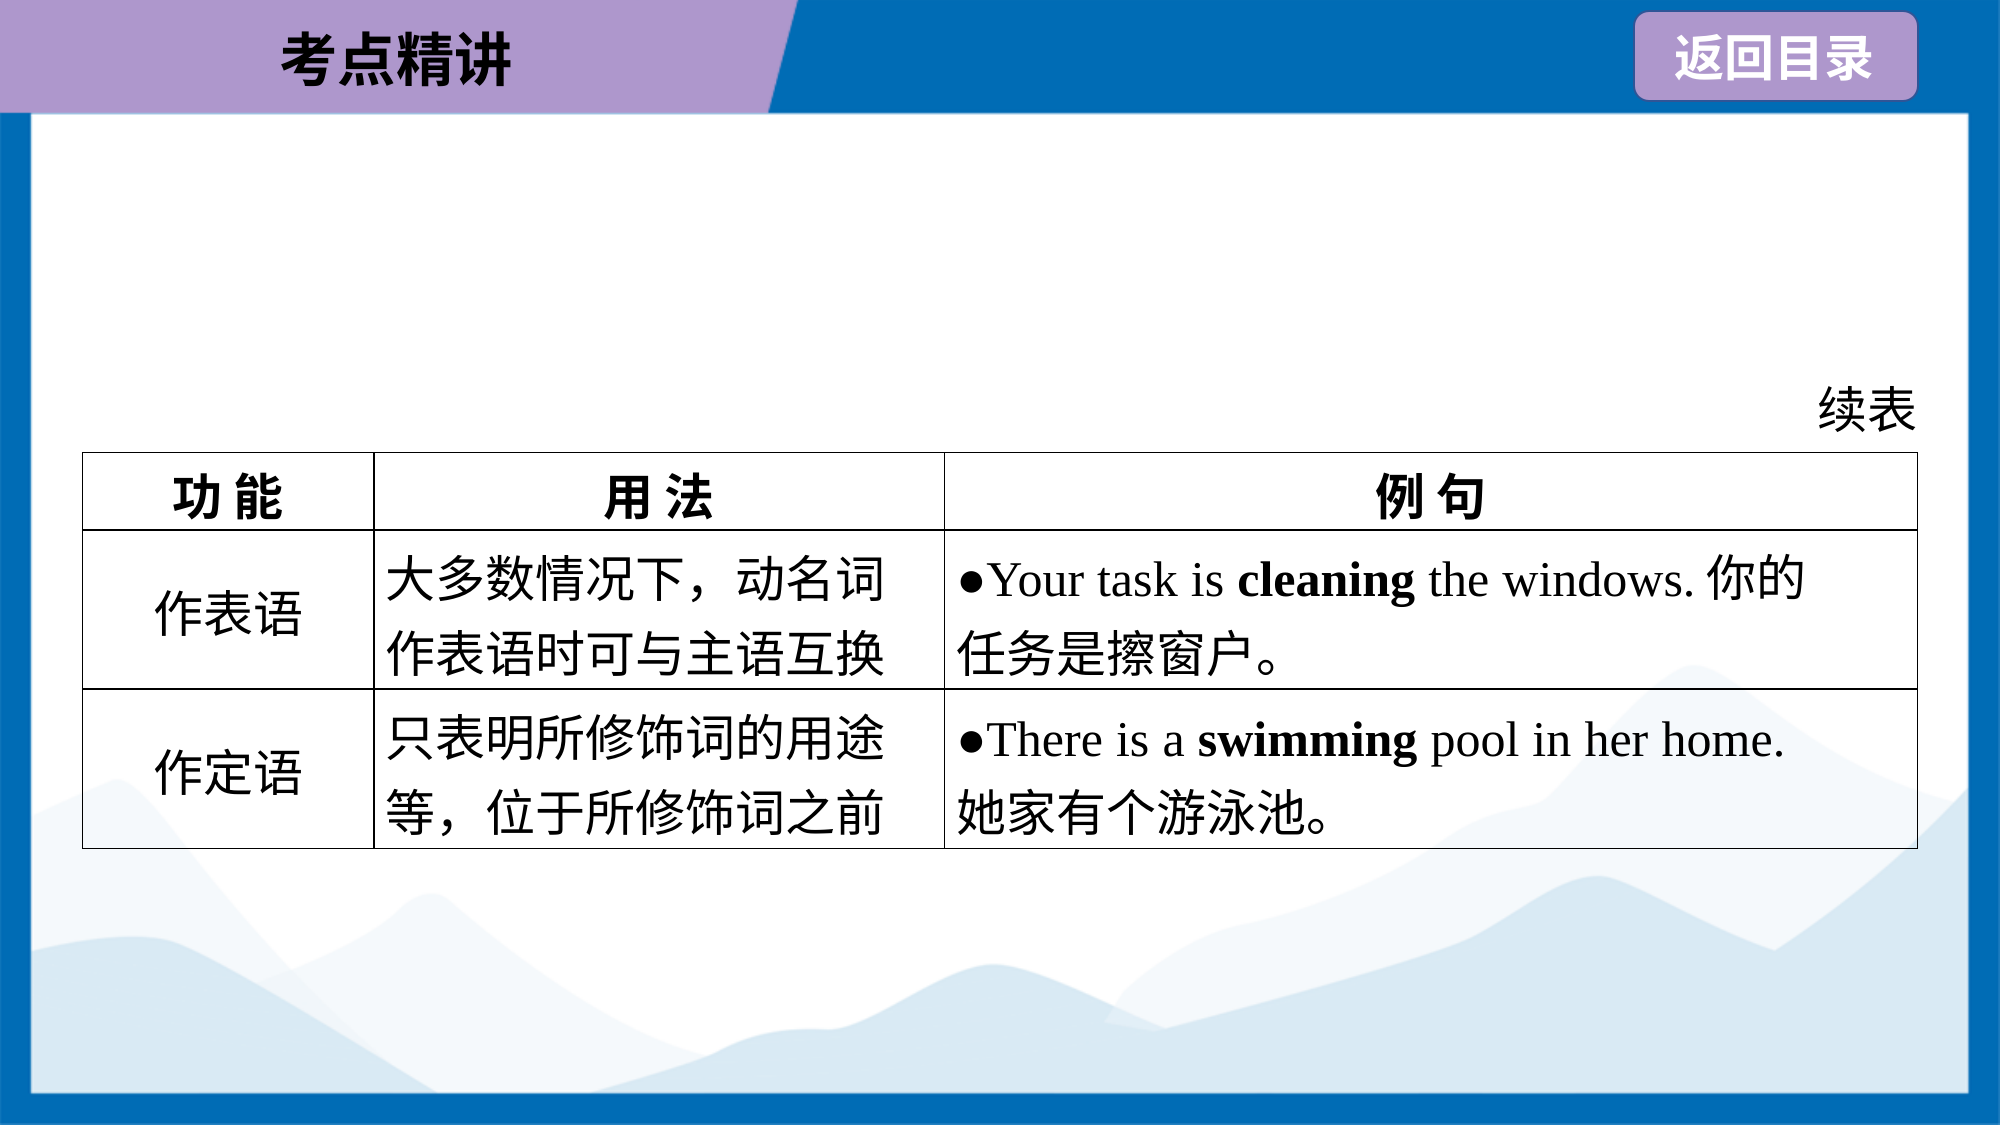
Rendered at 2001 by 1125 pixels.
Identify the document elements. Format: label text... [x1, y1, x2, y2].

table_cell 作表语 [83, 531, 373, 688]
table_cell 作定语 [83, 690, 373, 848]
table_header 例 句 [945, 453, 1917, 529]
text_box 续表 [1817, 351, 1918, 439]
picture [0, 0, 2000, 1125]
table_cell ●There is a swimming pool in her home. 她家有个游泳池。 [945, 690, 1917, 848]
table_cell 大多数情况下，动名词 作表语时可与主语互换 [375, 531, 944, 688]
table_header 用 法 [375, 453, 944, 529]
table_header 功 能 [83, 453, 373, 529]
table_cell ●Your task is cleaning the windows.你的 任务是擦窗户。 [945, 531, 1917, 688]
table_cell 只表明所修饰词的用途 等，位于所修饰词之前 [375, 690, 944, 848]
